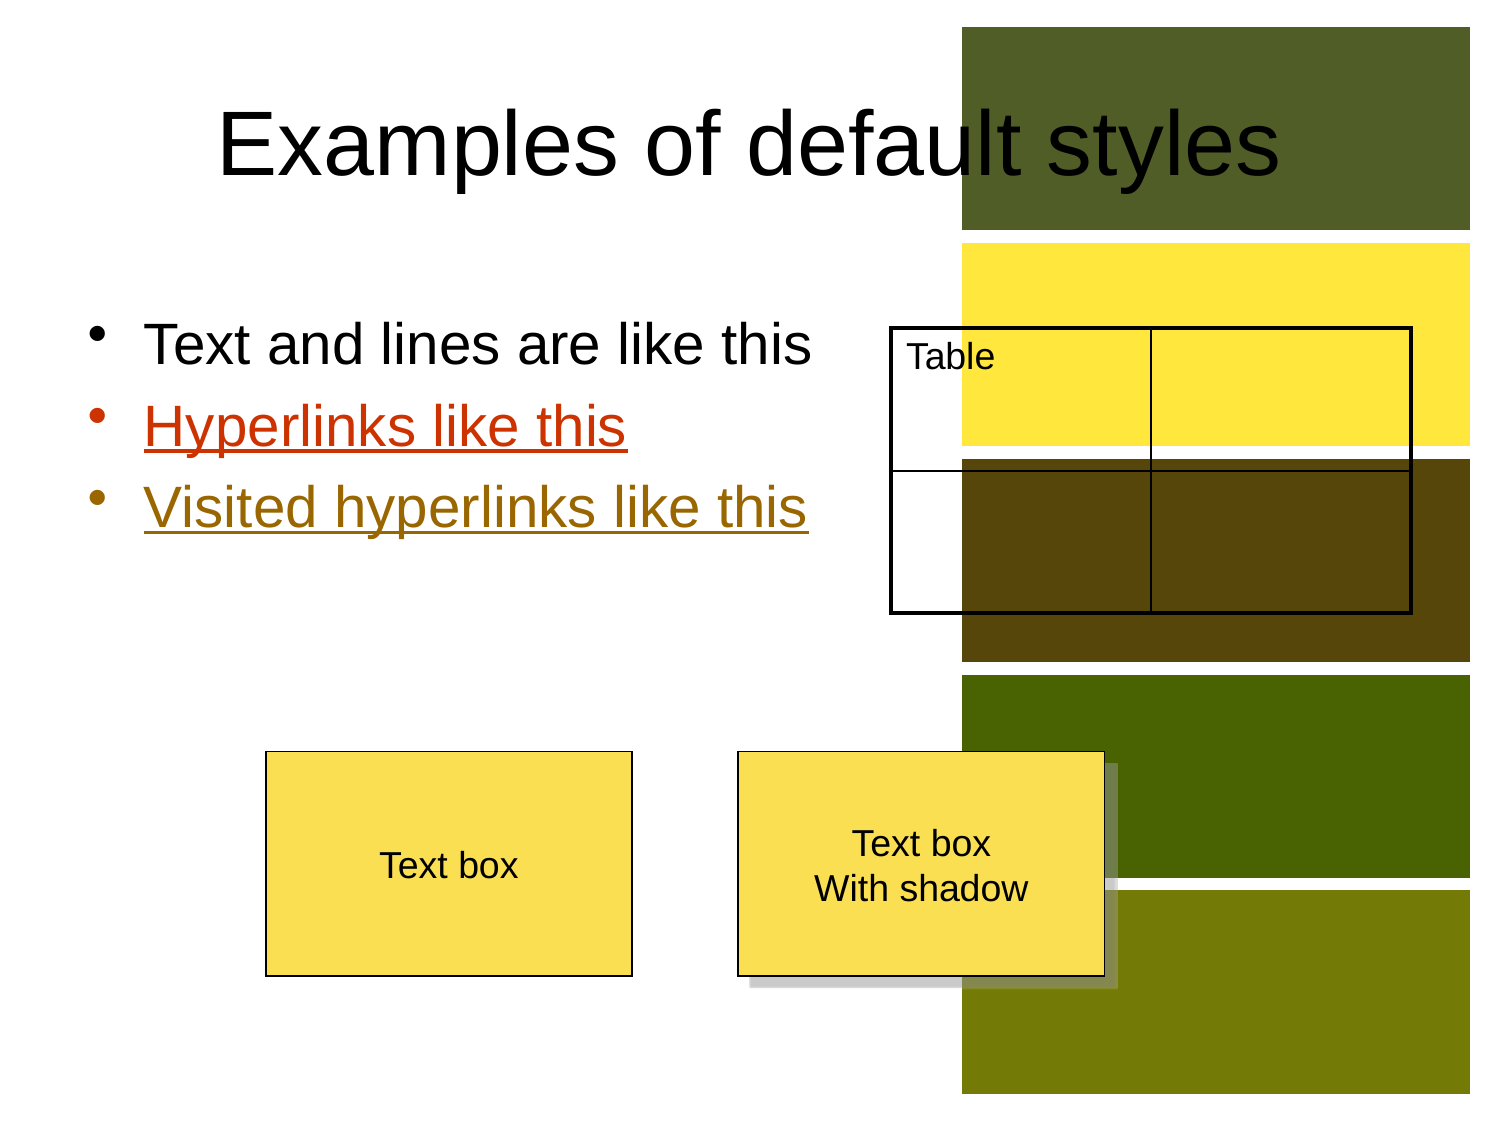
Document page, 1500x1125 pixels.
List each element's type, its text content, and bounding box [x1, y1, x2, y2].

table_header Table [893, 330, 1150, 470]
list Text and lines are like this Hyperlinks like this Visited hyperlinks like this [72, 298, 842, 1042]
table_cell [1152, 472, 1409, 611]
table_cell [893, 472, 1150, 611]
table_header [1152, 330, 1409, 470]
text_box Text box With shadow [738, 751, 1105, 976]
text_box Text box [265, 751, 632, 976]
title Examples of default styles [75, 45, 1425, 233]
